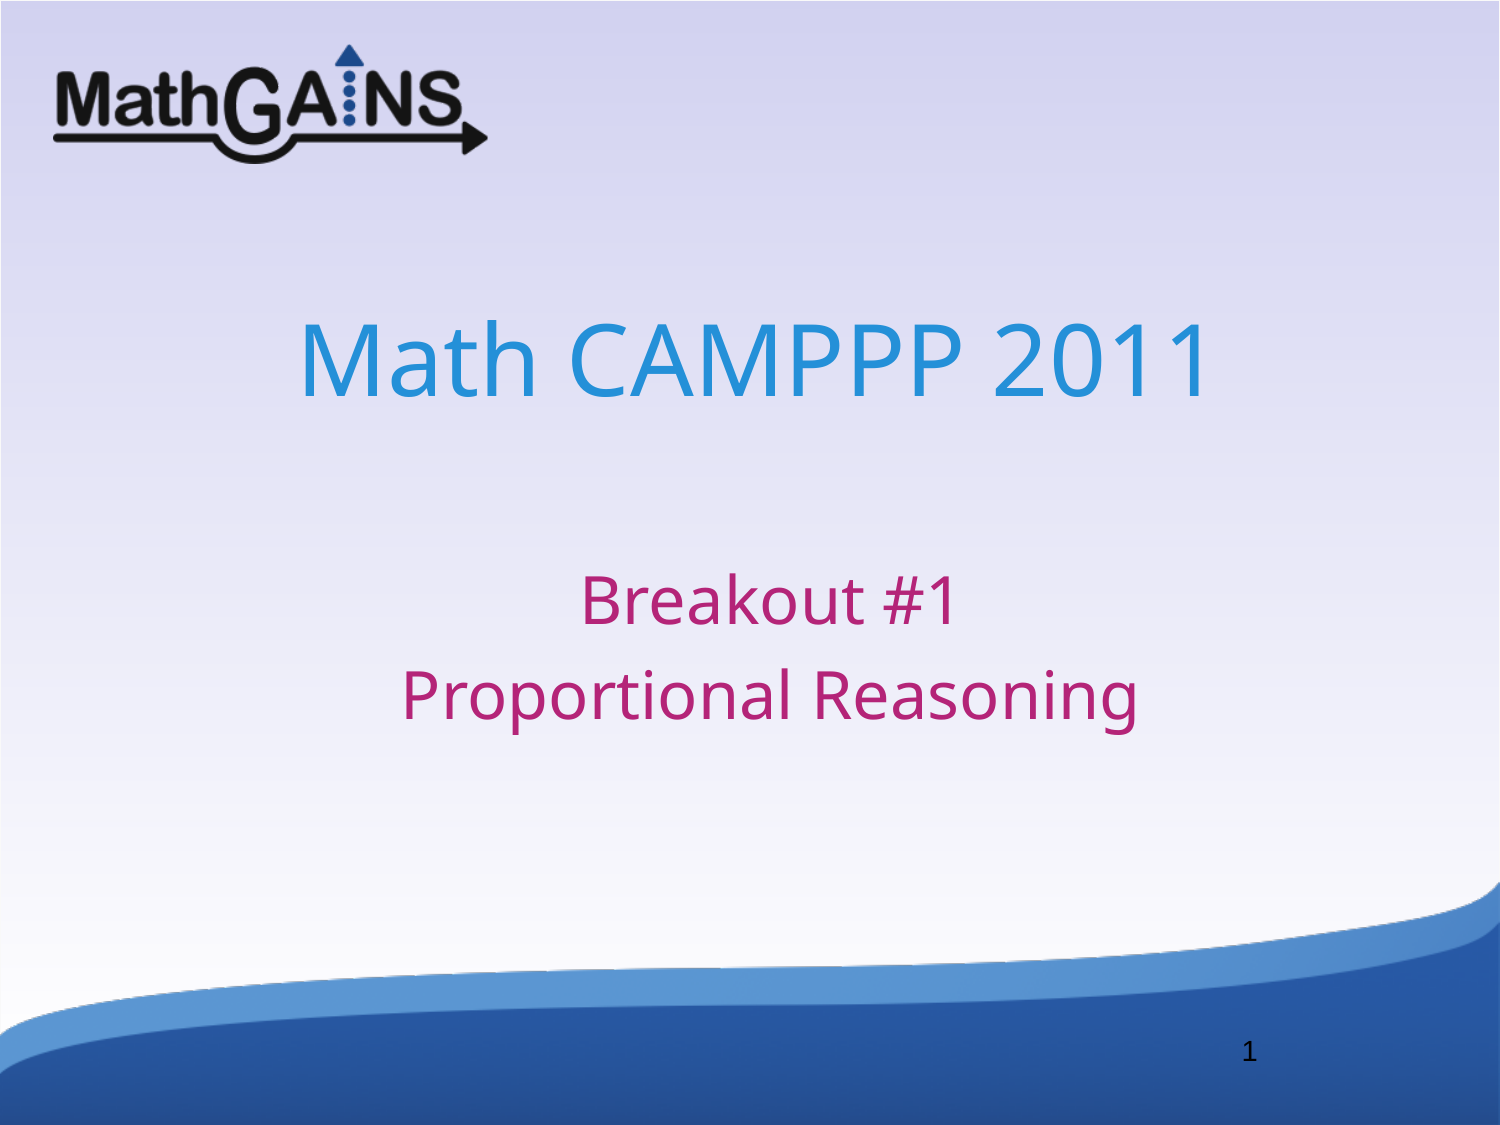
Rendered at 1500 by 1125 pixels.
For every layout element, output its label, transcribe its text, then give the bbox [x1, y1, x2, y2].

title Math CAMPPP 2011 [99, 161, 1426, 551]
list Breakout #1 Proportional Reasoning [149, 549, 1401, 876]
picture [53, 43, 490, 165]
picture [0, 878, 1500, 1125]
text_box [0, 0, 1500, 877]
